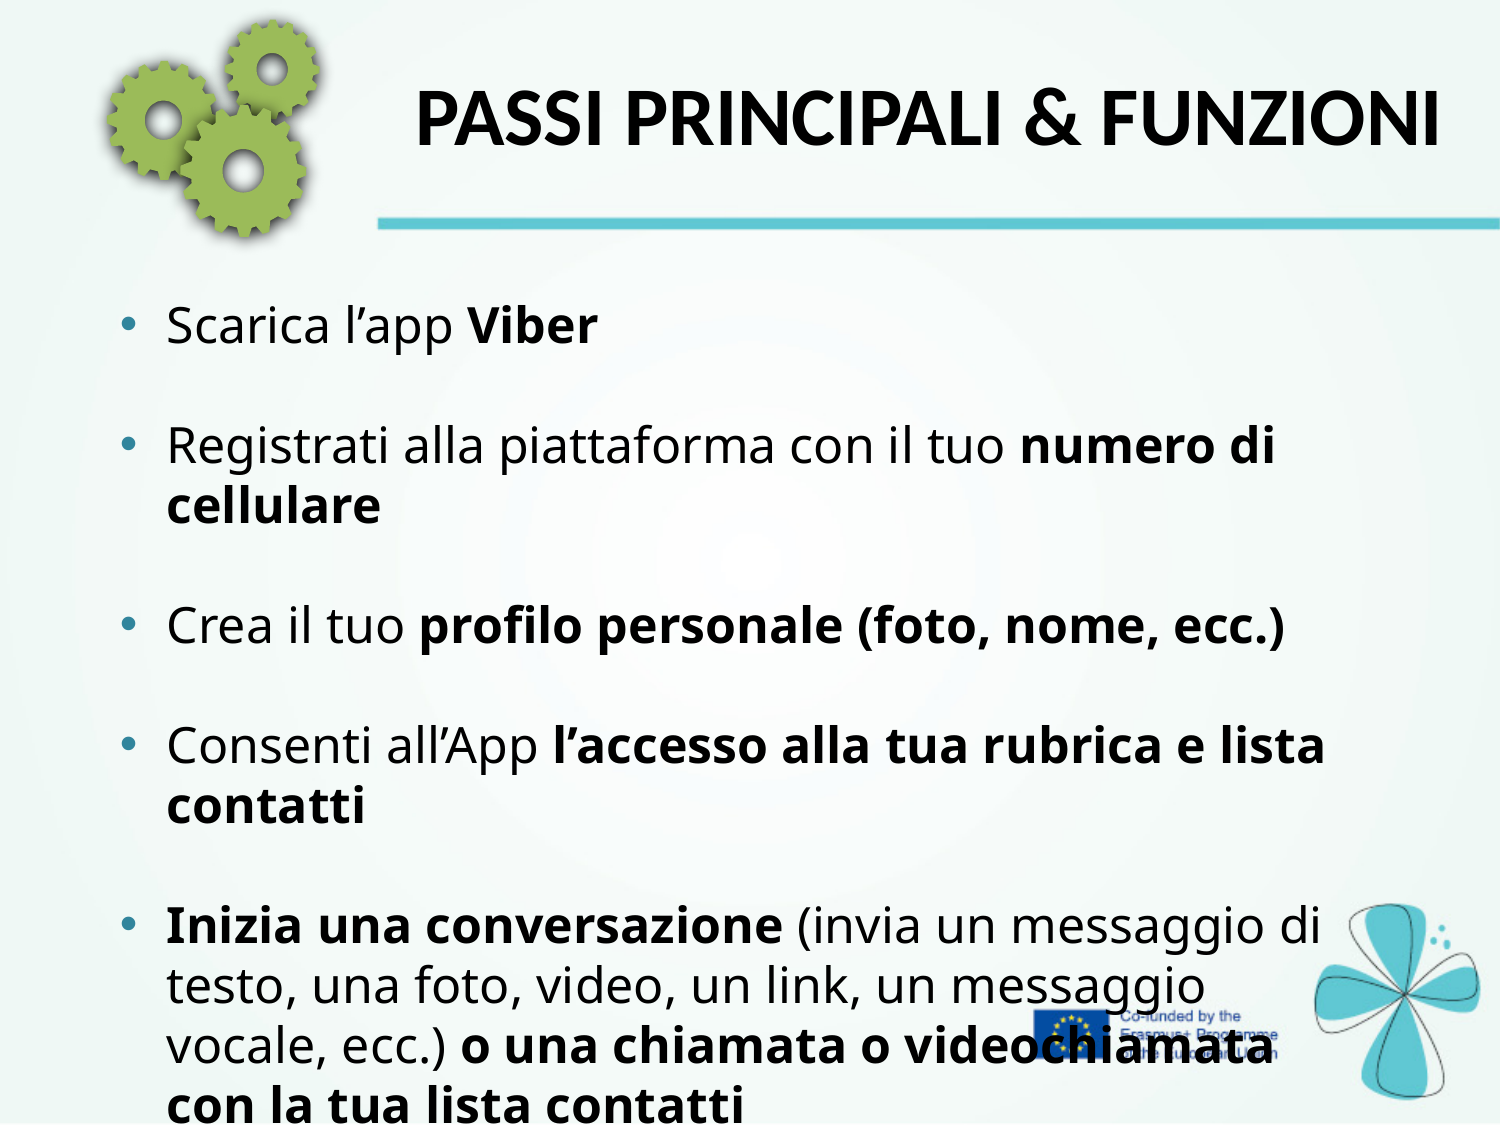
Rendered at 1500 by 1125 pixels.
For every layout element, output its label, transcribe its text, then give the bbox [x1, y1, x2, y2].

picture [0, 0, 1500, 1125]
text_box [106, 19, 320, 237]
text_box Scarica l’app Viber Registrati alla piattaforma con il tuo numero di cellulare Crea il tuo profilo personale (foto, nome, ecc.) Consenti all’App l’accesso alla tua rubrica e lista contatti Inizia una conversazione (invia un messaggio di testo, una foto, video, un link, un messaggio vocale, ecc.) o una chiamata o videochiamata con la tua lista contatti [105, 285, 1376, 1125]
text_box PASSI PRINCIPALI & FUNZIONI [325, 55, 1459, 170]
